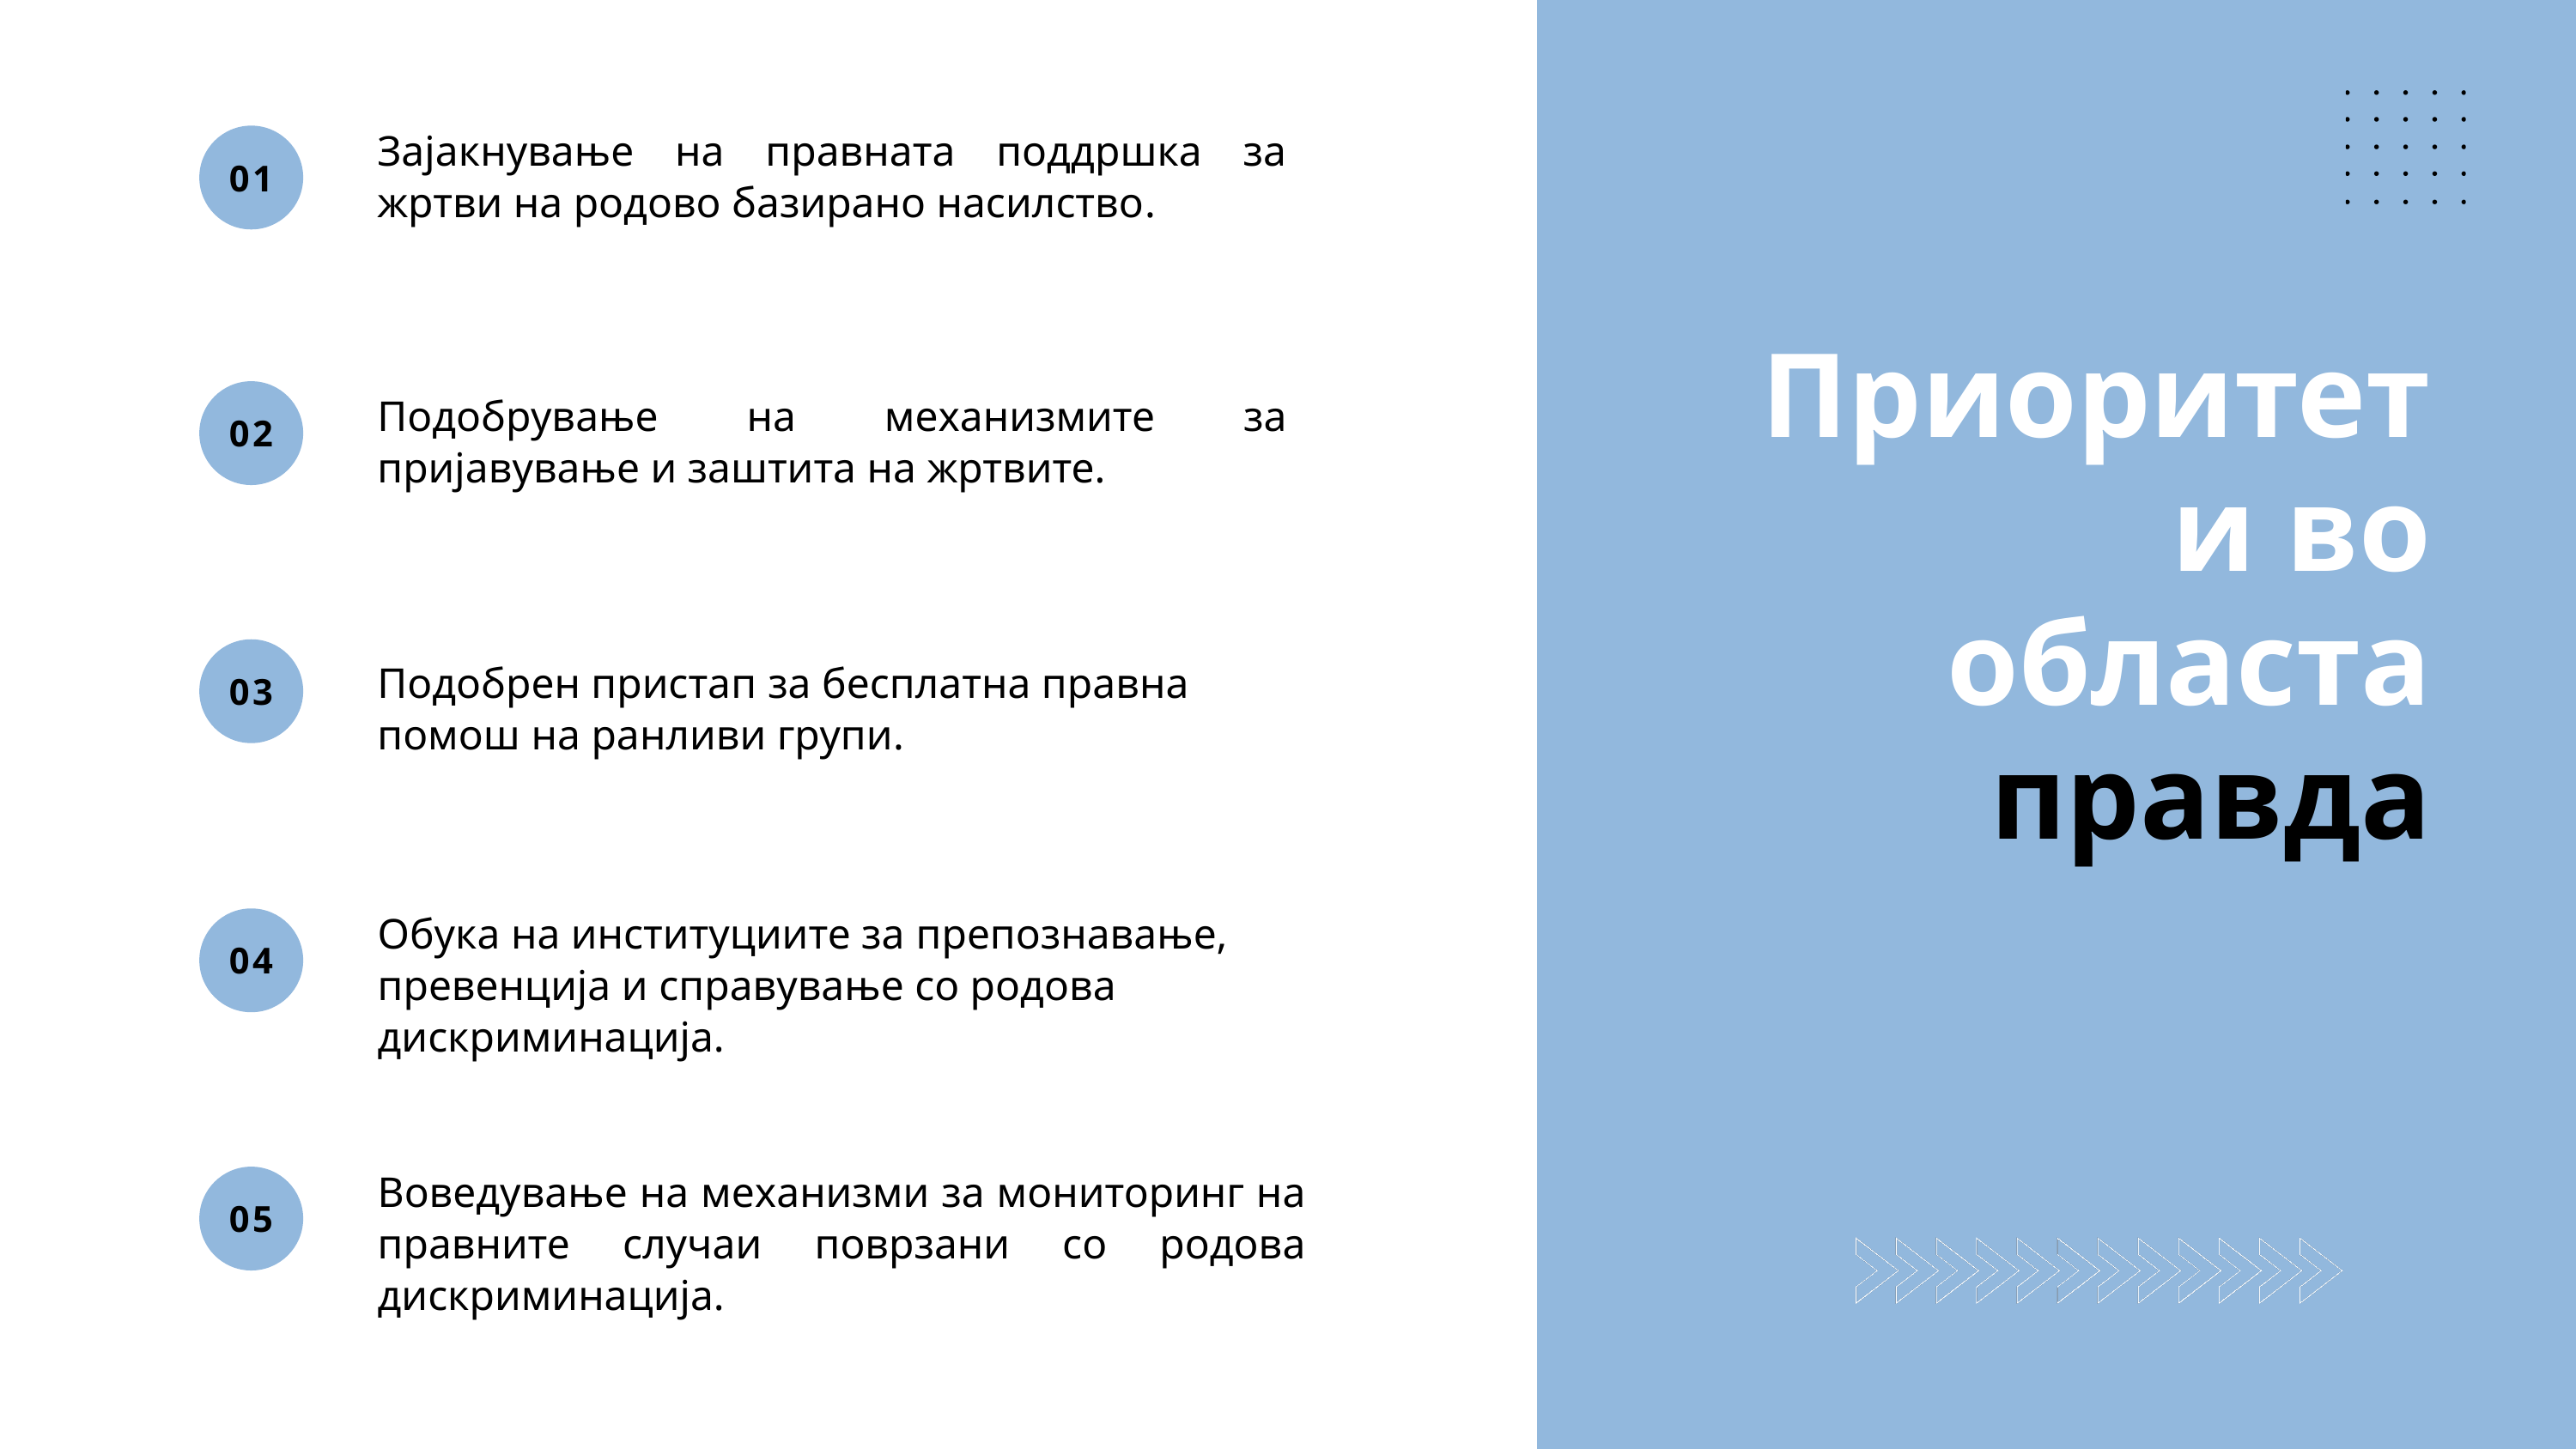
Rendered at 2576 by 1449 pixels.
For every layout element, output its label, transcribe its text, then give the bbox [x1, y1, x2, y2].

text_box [198, 380, 304, 486]
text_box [198, 1166, 304, 1271]
text_box Подобрен пристап за бесплатна правна помош на ранливи групи. [377, 655, 1288, 758]
text_box Подобрување на механизмите за пријавување и заштита на жртвите. [377, 388, 1288, 492]
text_box Обука на институциите за препознавање, превенција и справување со родова дискриминација. [377, 906, 1385, 1060]
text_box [1536, 0, 2576, 1449]
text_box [198, 639, 304, 743]
text_box Зајакнување на правната поддршка за жртви на родово базирано насилство. [377, 123, 1288, 226]
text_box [198, 125, 304, 230]
text_box Воведување на механизми за мониторинг на правните случаи поврзани со родова дискриминација. [377, 1163, 1307, 1319]
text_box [198, 908, 304, 1013]
